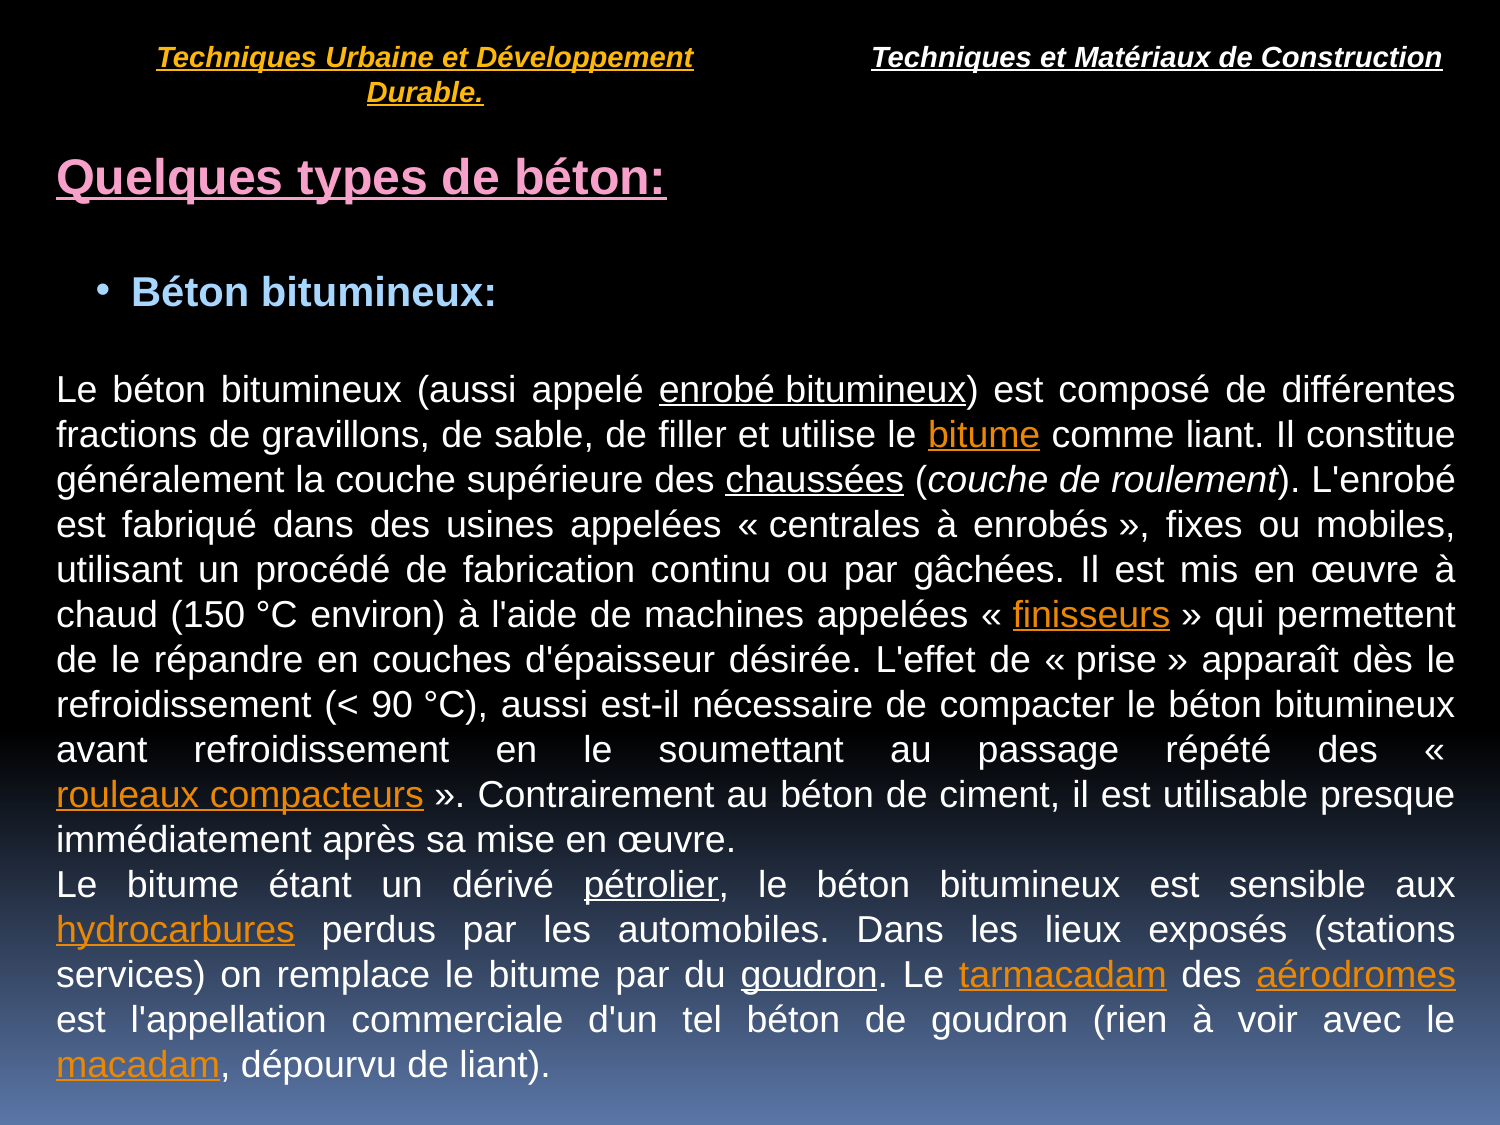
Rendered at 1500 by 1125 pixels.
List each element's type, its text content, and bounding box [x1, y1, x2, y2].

text_box Techniques et Matériaux de Construction [856, 30, 1500, 81]
text_box Techniques Urbaine et Développement Durable. [100, 30, 750, 116]
text_box Quelques types de béton: Béton bitumineux: Le béton bitumineux (aussi appelé enrobé bitumineux) est composé de différentes fractions de gravillons, de sable, de filler et utilise le bitume comme liant. Il constitue généralement la couche supérieure des chaussées (couche de roulement). L'enrobé est fabriqué dans des usines appelées « centrales à enrobés », fixes ou mobiles, utilisant un procédé de fabrication continu ou par gâchées. Il est mis en œuvre à chaud (150 °C environ) à l'aide de machines appelées « finisseurs » qui permettent de le répandre en couches d'épaisseur désirée. L'effet de « prise » apparaît dès le refroidissement (< 90 °C), aussi est-il nécessaire de compacter le béton bitumineux avant refroidissement en le soumettant au passage répété des « rouleaux compacteurs ». Contrairement au béton de ciment, il est utilisable presque immédiatement après sa mise en œuvre. Le bitume étant un dérivé pétrolier, le béton bitumineux est sensible aux hydrocarbures perdus par les automobiles. Dans les lieux exposés (stations services) on remplace le bitume par du goudron. Le tarmacadam des aérodromes est l'appellation commerciale d'un tel béton de goudron (rien à voir avec le macadam, dépourvu de liant). [41, 137, 1471, 1125]
